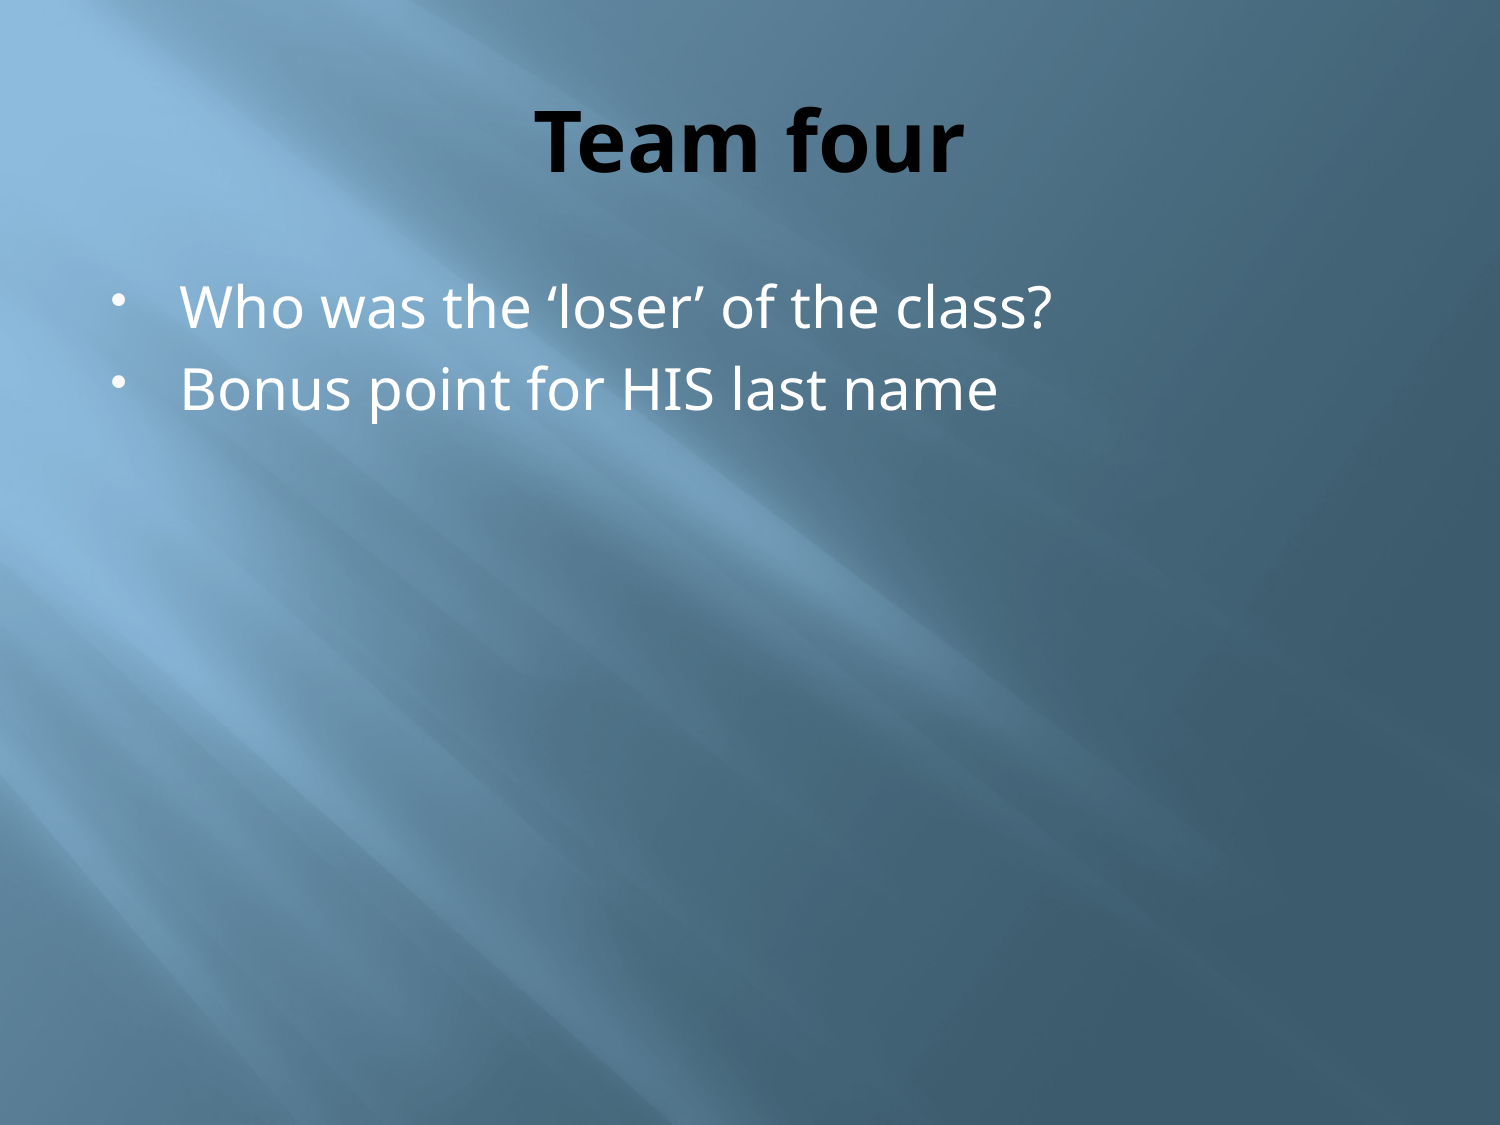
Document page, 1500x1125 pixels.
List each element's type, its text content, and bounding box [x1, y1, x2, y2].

title Team four [75, 45, 1425, 233]
list Who was the ‘loser’ of the class? Bonus point for HIS last name [75, 262, 1425, 1035]
